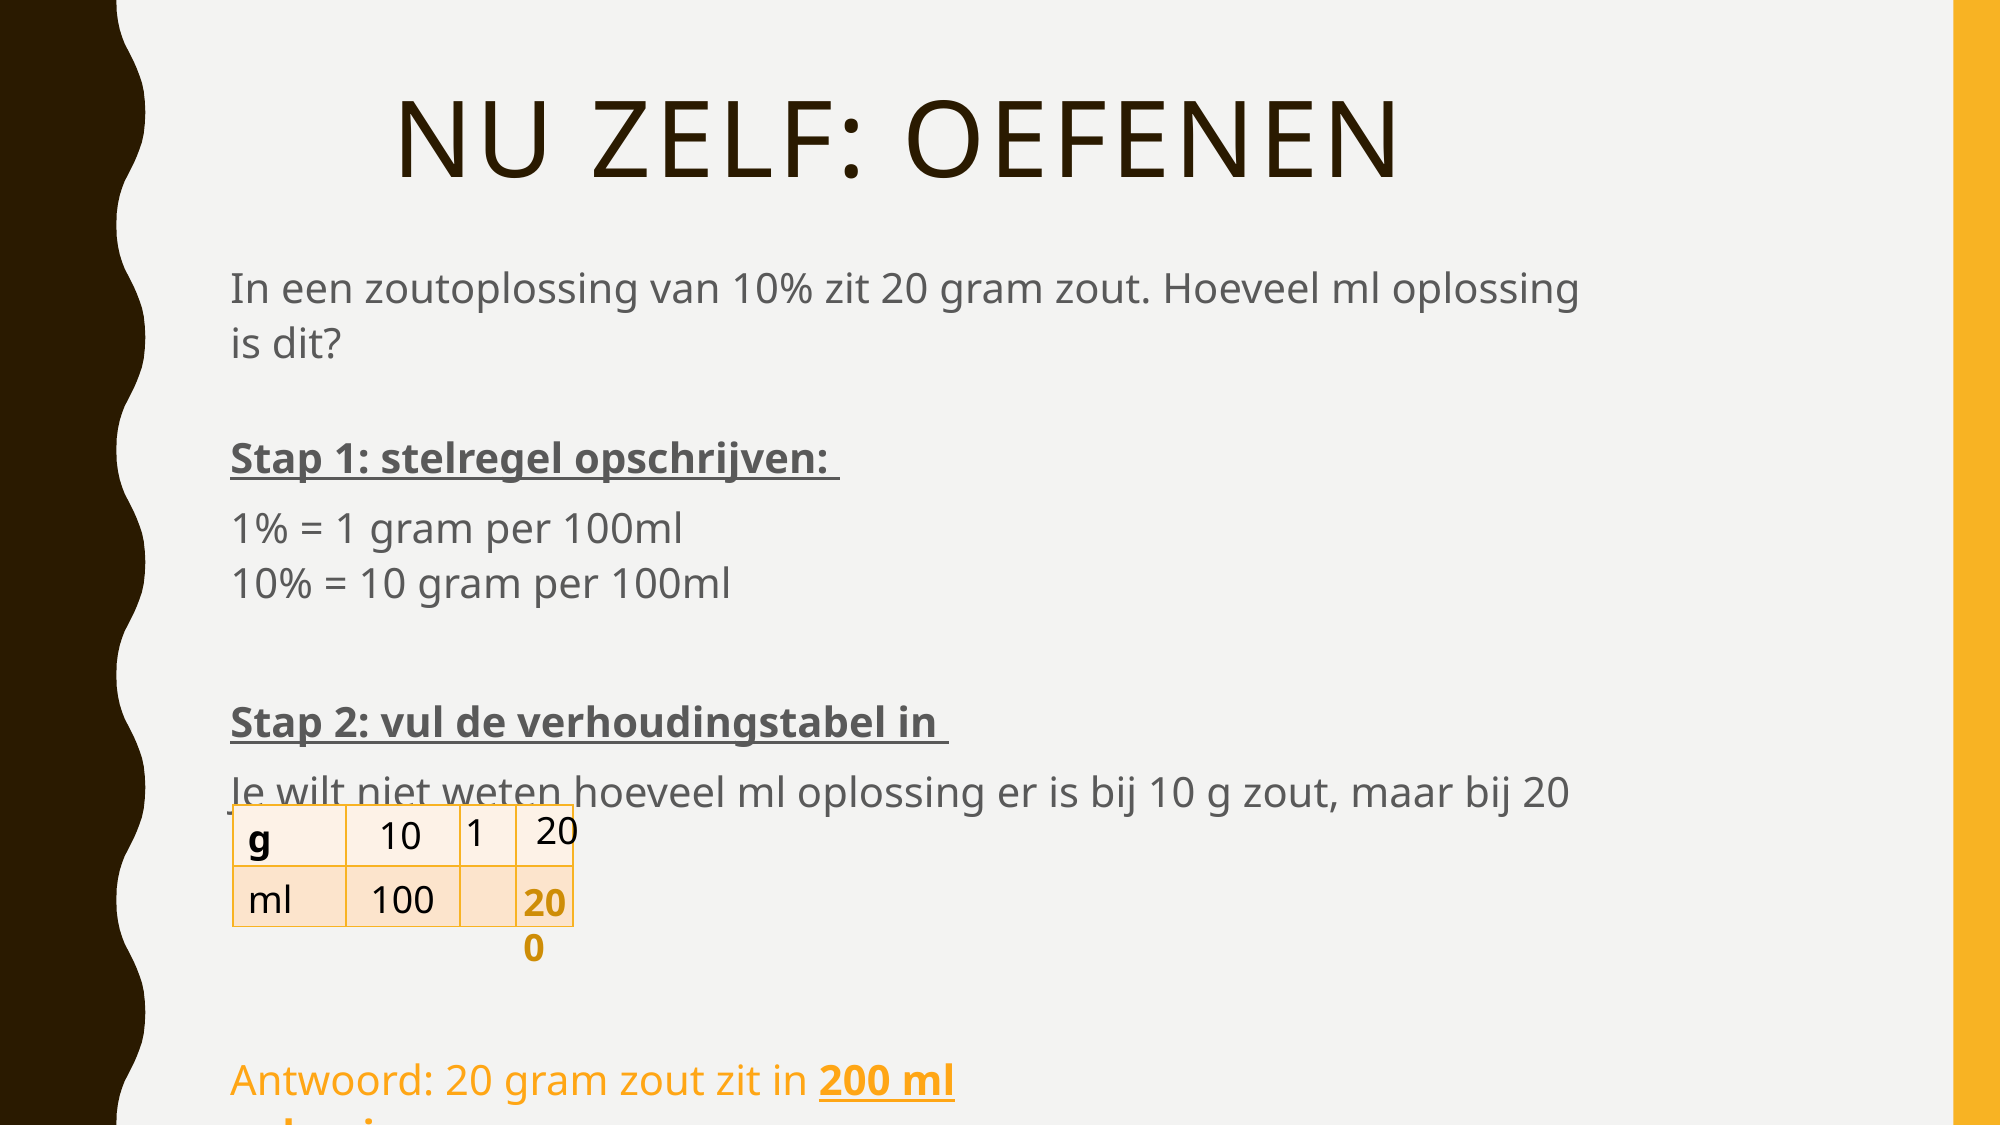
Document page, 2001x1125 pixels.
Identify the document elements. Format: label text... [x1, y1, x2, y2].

table_cell [517, 867, 572, 871]
table_header g [234, 806, 345, 865]
text_box 10 [364, 805, 442, 865]
table_header [517, 860, 572, 865]
table_cell [347, 867, 459, 926]
table_cell [461, 867, 515, 926]
text_box 200 [508, 871, 602, 977]
title Nu zelf: oefenen [63, 78, 1734, 324]
text_box 1 [450, 802, 551, 862]
text_box 20 [520, 799, 622, 860]
text_box Antwoord: 20 gram zout zit in 200 ml oplossing [215, 1041, 1131, 1125]
table_cell ml [234, 867, 345, 926]
table_header [347, 806, 364, 865]
list In een zoutoplossing van 10% zit 20 gram zout. Hoeveel ml oplossing is dit? Stap 1: stelregel opschrijven: 1% = 1 gram per 100ml 10% = 10 gram per 100ml Stap 2: vul de verhoudingstabel in Je wilt niet weten hoeveel ml oplossing er is bij 10 g zout, maar bij 20 g. [215, 249, 1597, 1109]
table_header [442, 806, 459, 865]
text_box 100 [355, 868, 451, 929]
